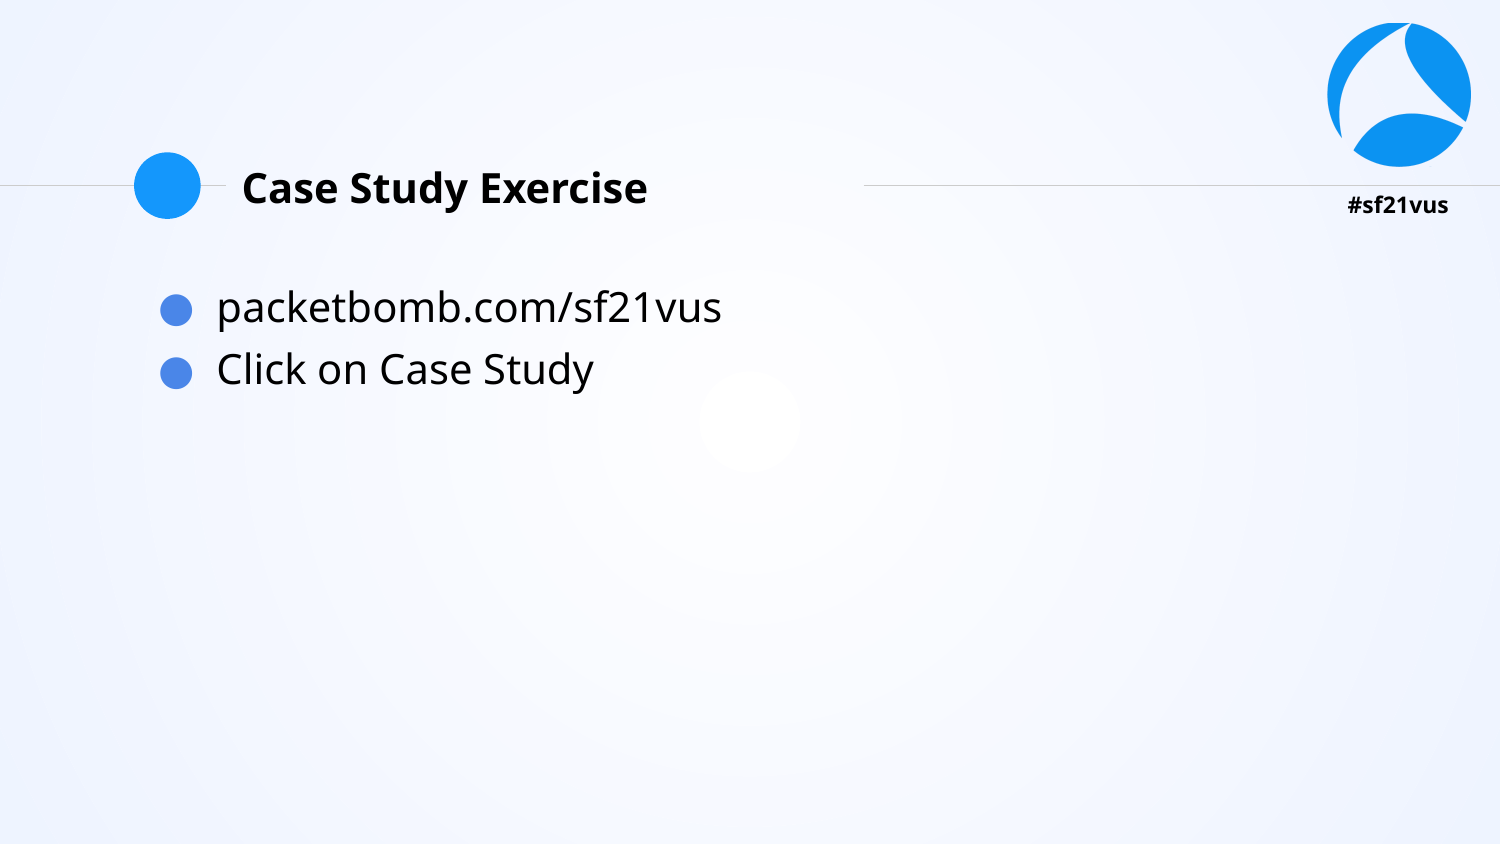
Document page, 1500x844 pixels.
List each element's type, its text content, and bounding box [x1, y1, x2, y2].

title Case Study Exercise [226, 151, 863, 223]
list packetbomb.com/sf21vus Click on Case Study [126, 265, 1163, 796]
picture [1327, 23, 1471, 167]
